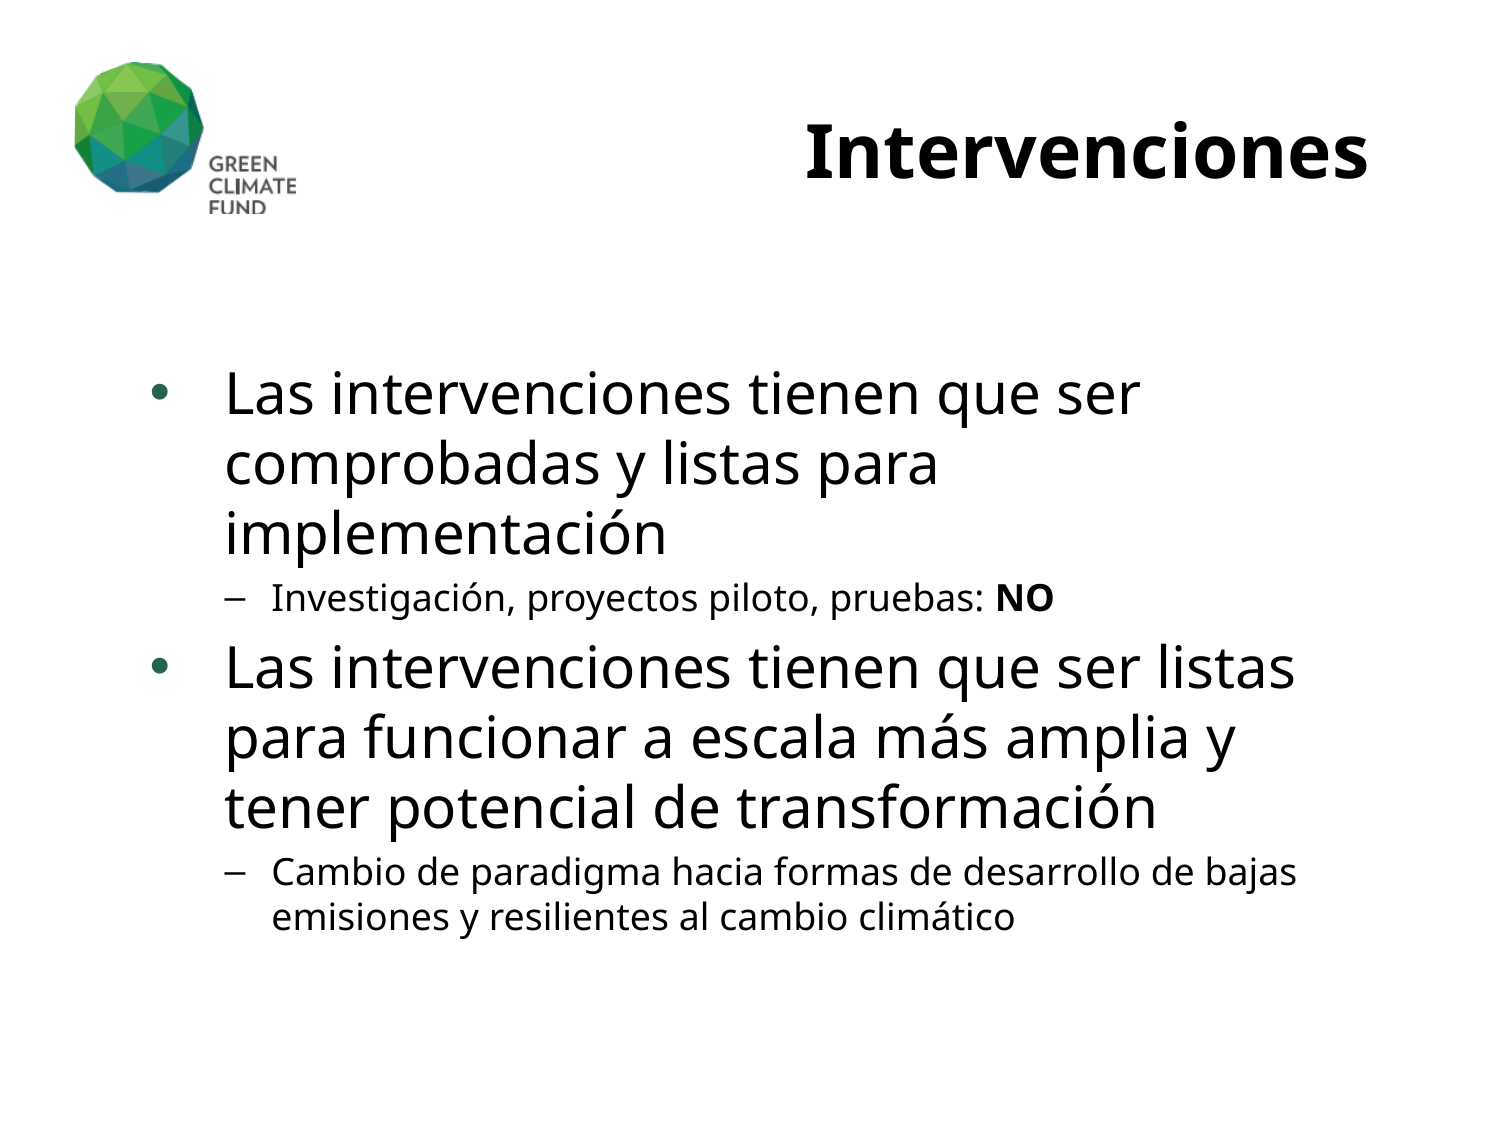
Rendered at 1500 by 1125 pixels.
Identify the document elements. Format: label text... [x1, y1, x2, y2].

title Intervenciones [294, 96, 1385, 190]
list Las intervenciones tienen que ser comprobadas y listas para implementación Investigación, proyectos piloto, pruebas: NO Las intervenciones tienen que ser listas para funcionar a escala más amplia y tener potencial de transformación Cambio de paradigma hacia formas de desarrollo de bajas emisiones y resilientes al cambio climático [134, 348, 1370, 997]
